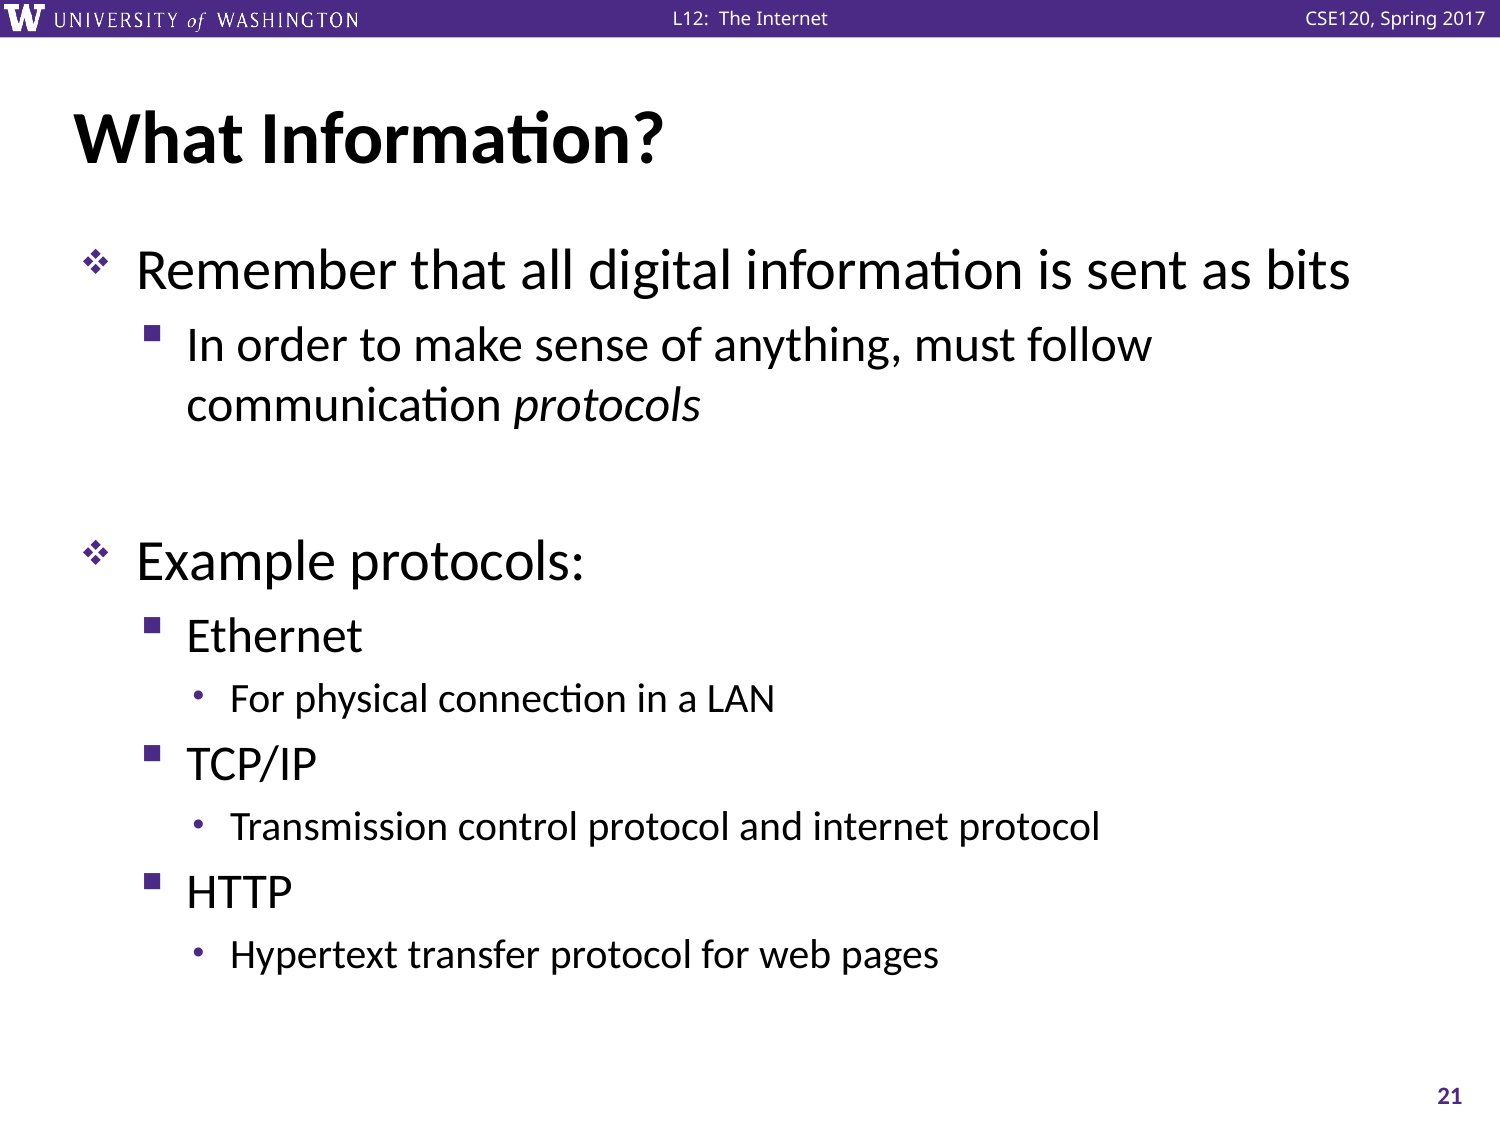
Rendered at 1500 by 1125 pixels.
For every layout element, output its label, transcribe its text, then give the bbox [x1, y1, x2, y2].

title What Information? [58, 71, 1438, 197]
list Remember that all digital information is sent as bits In order to make sense of anything, must follow communication protocols Example protocols: Ethernet For physical connection in a LAN TCP/IP Transmission control protocol and internet protocol HTTP Hypertext transfer protocol for web pages [64, 223, 1438, 1040]
picture [4, 4, 358, 32]
slide_number 21 [1400, 1065, 1500, 1125]
